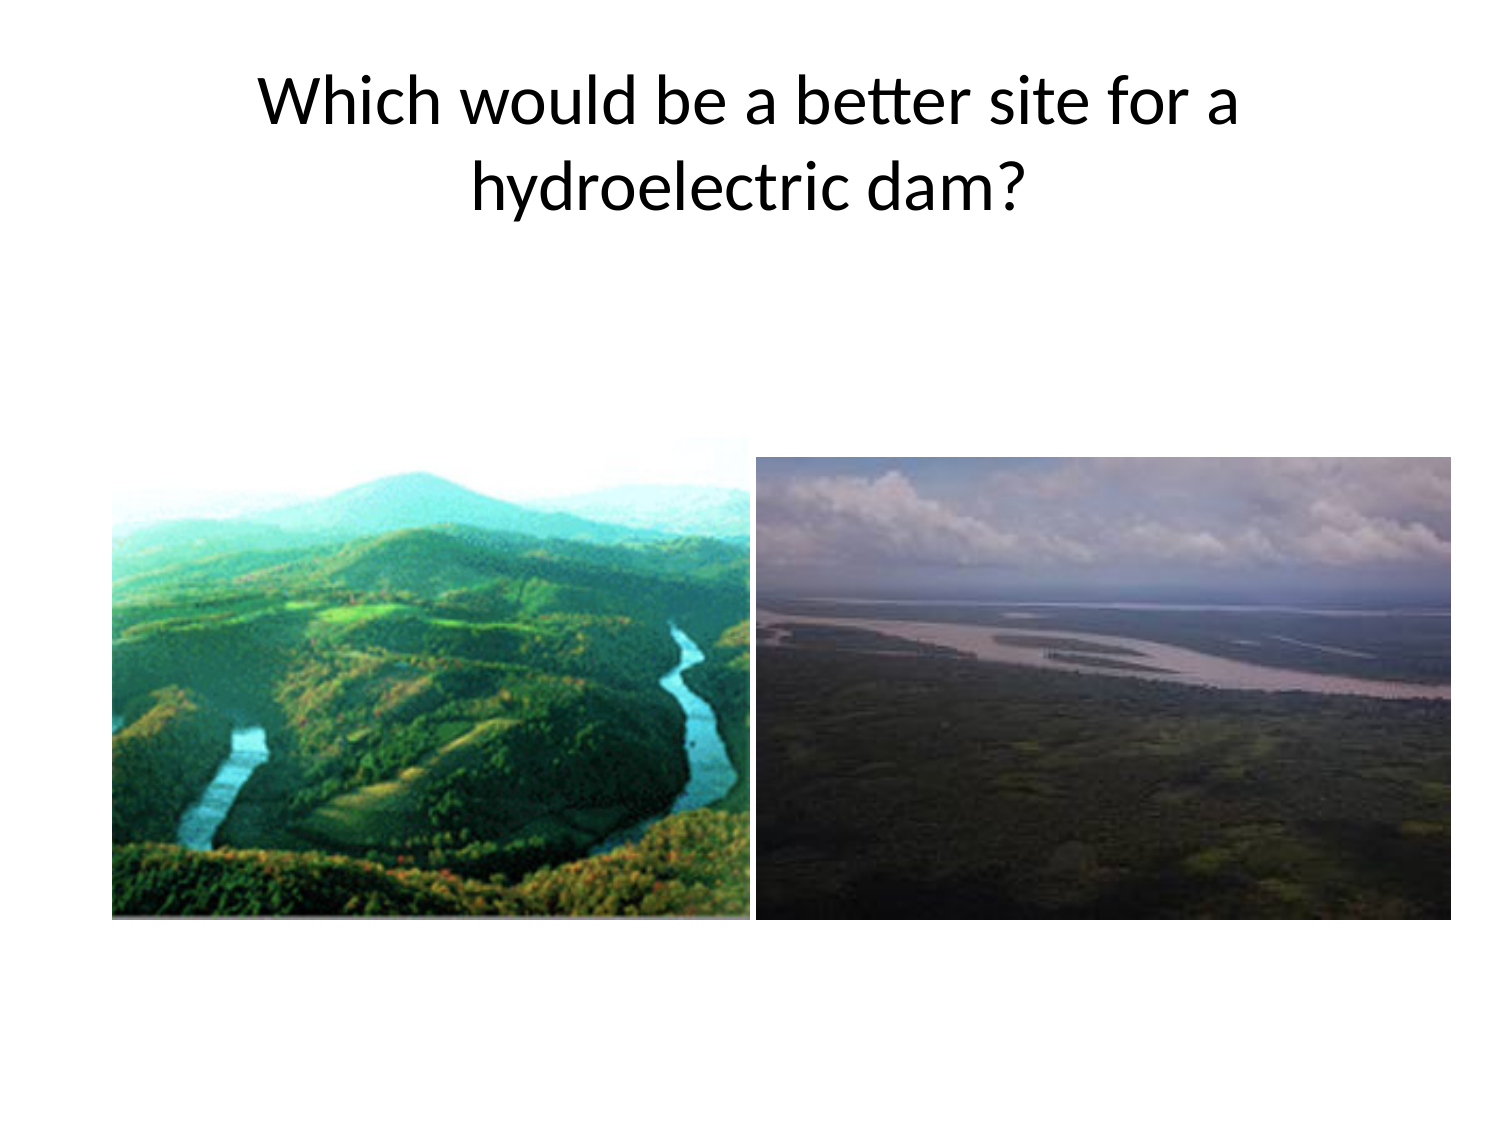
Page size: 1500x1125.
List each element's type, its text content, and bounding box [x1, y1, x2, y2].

picture [755, 457, 1452, 921]
picture [112, 437, 751, 920]
title Which would be a better site for a hydroelectric dam? [75, 45, 1425, 233]
